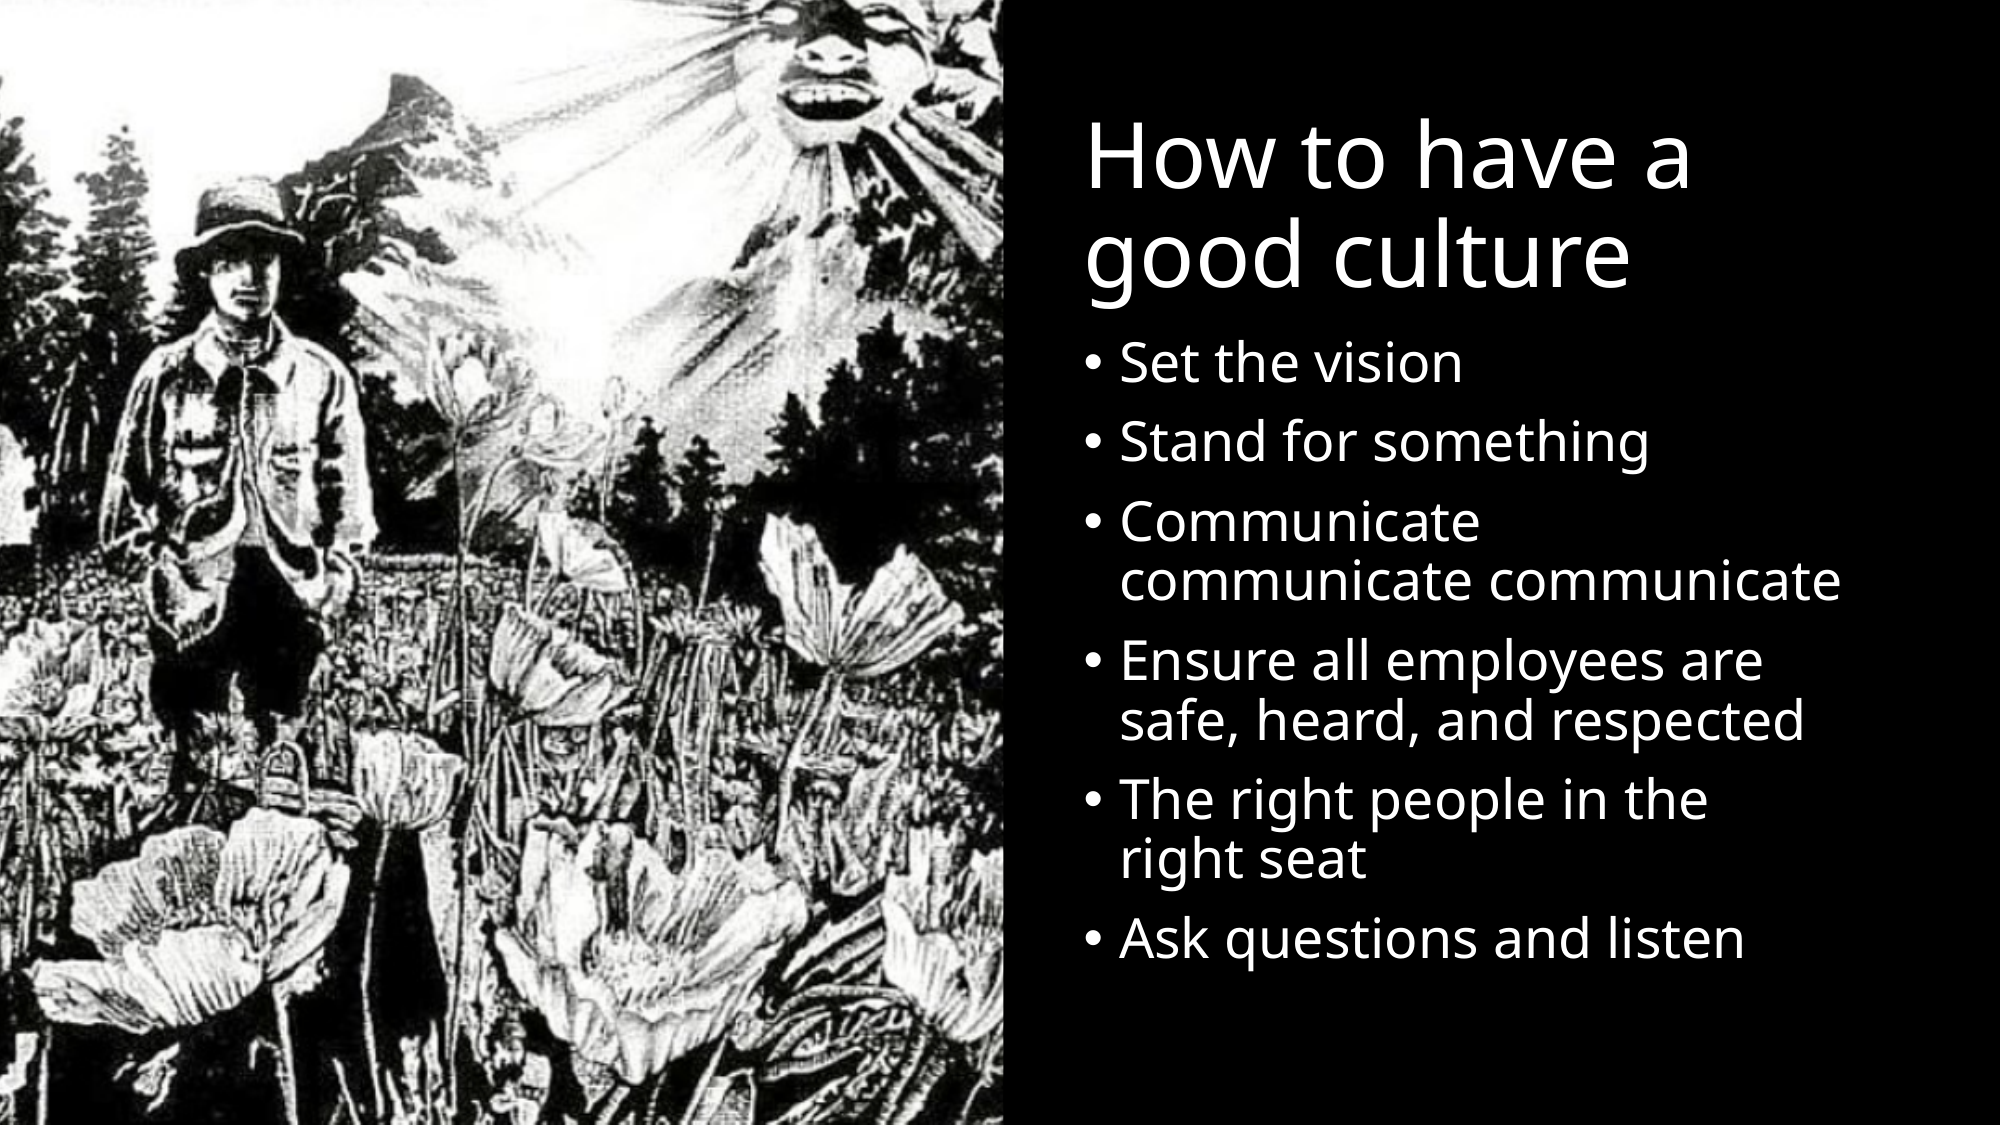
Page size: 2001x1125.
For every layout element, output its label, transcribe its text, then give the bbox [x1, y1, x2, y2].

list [0, 0, 1004, 1125]
text_box [1004, 0, 2000, 1125]
title How to have a good culture [1068, 59, 1863, 327]
list Set the vision Stand for something Communicate communicate communicate Ensure all employees are safe, heard, and respected The right people in the right seat Ask questions and listen [1068, 327, 1863, 1014]
